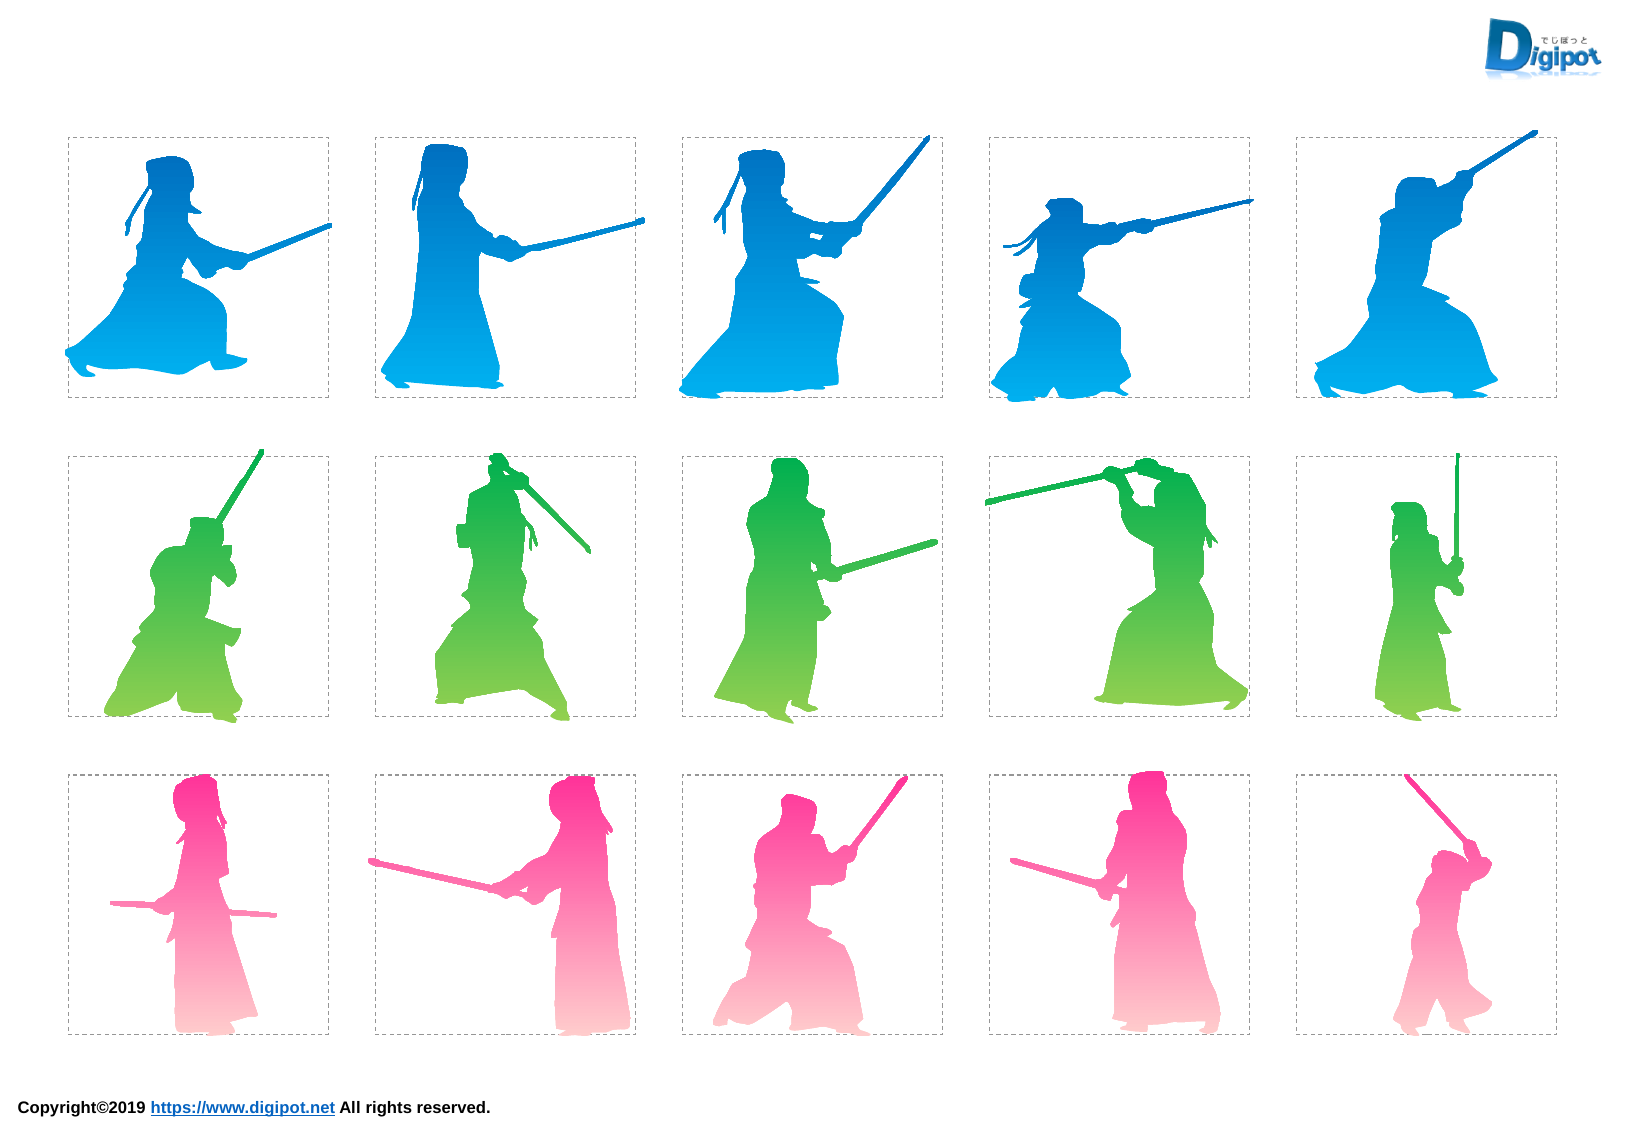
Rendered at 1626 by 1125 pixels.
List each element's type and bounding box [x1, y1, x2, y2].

text_box [109, 773, 278, 1037]
text_box [368, 776, 632, 1037]
text_box [984, 458, 1249, 710]
text_box [678, 135, 931, 399]
text_box [64, 156, 333, 377]
text_box [991, 198, 1254, 403]
text_box [712, 775, 909, 1037]
text_box [1393, 773, 1493, 1037]
text_box [1375, 453, 1464, 722]
text_box [1314, 130, 1538, 399]
text_box [1010, 771, 1222, 1034]
text_box [714, 458, 938, 724]
text_box [434, 452, 592, 721]
text_box [380, 144, 646, 390]
text_box [103, 449, 265, 724]
picture [1485, 18, 1602, 82]
